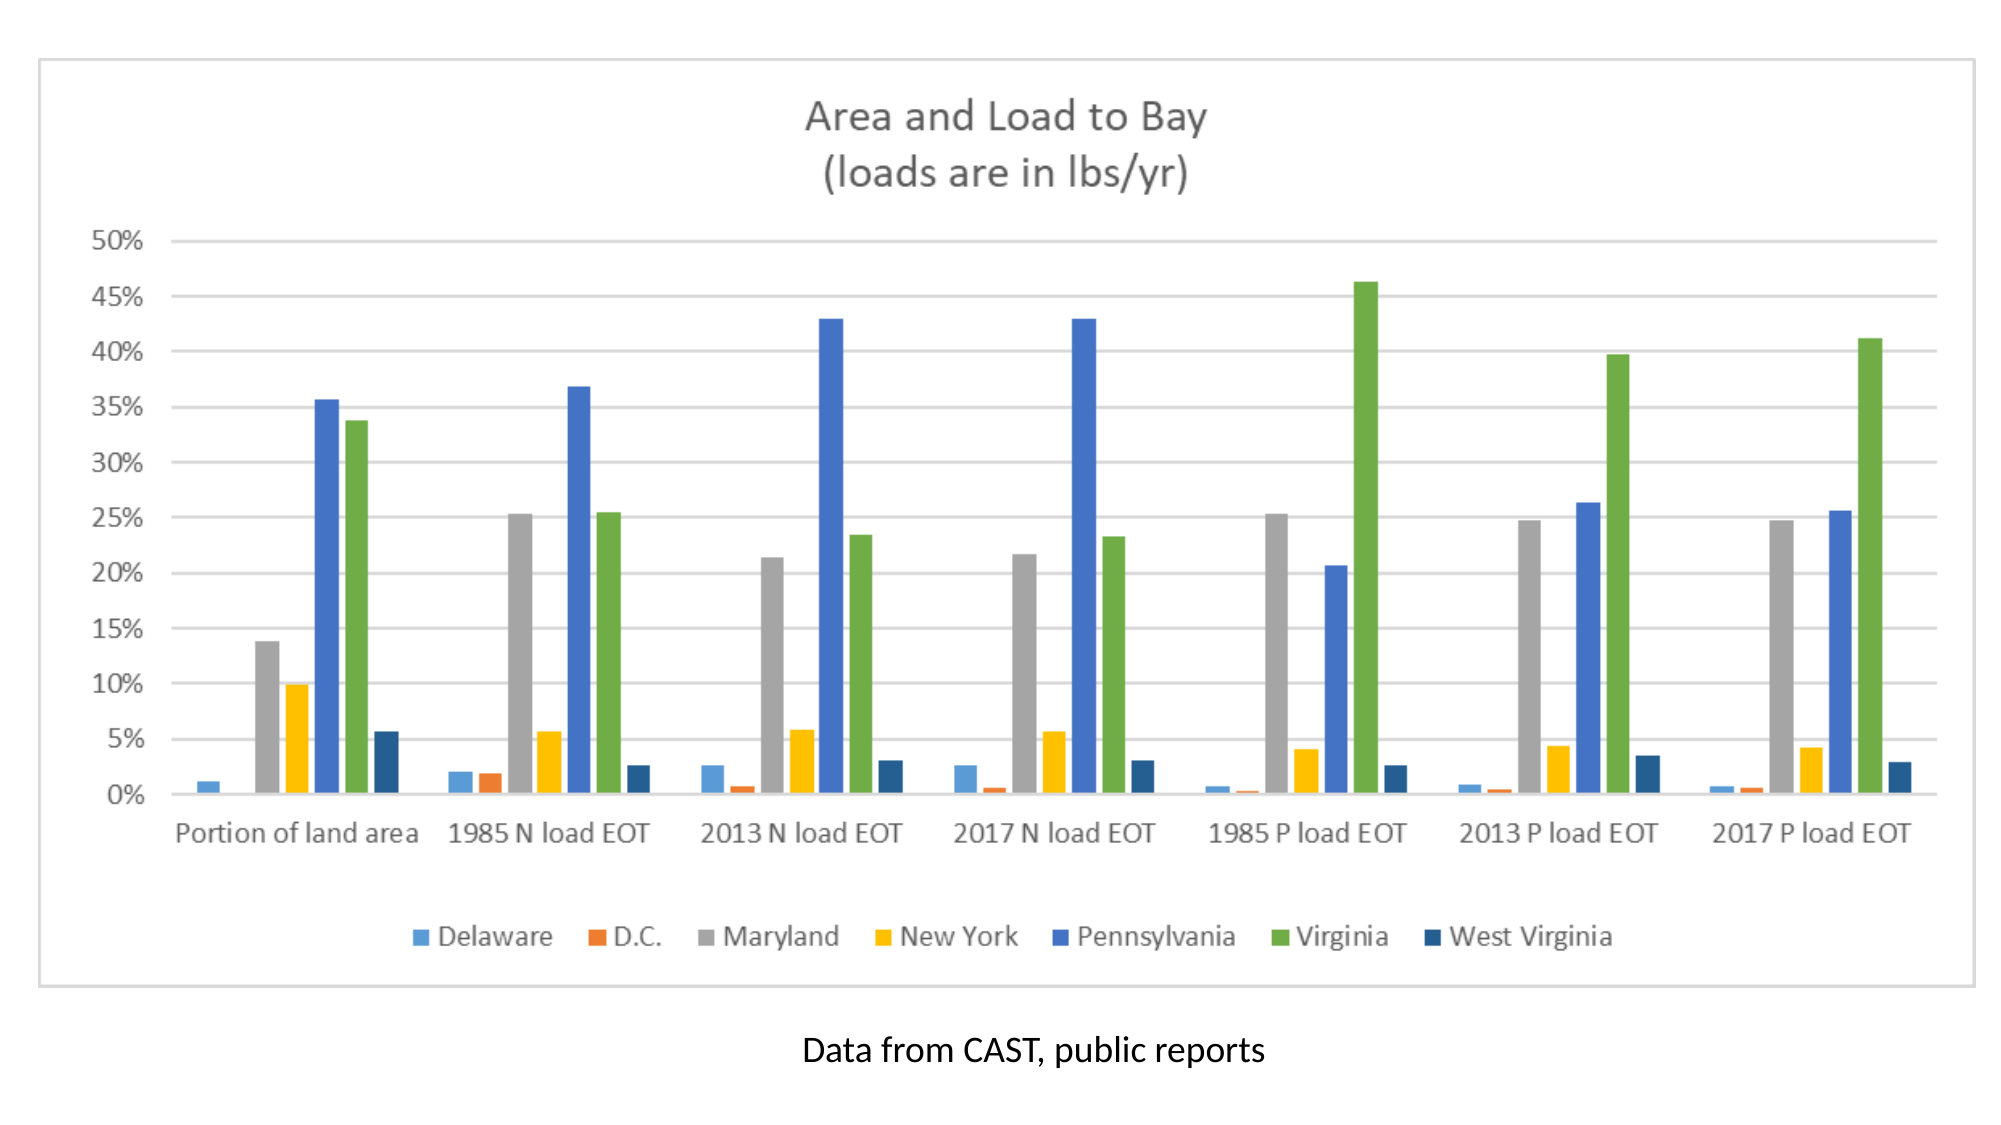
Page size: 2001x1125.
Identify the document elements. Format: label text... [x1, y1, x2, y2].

text_box Data from CAST, public reports [787, 1017, 1770, 1077]
picture [38, 58, 1976, 988]
